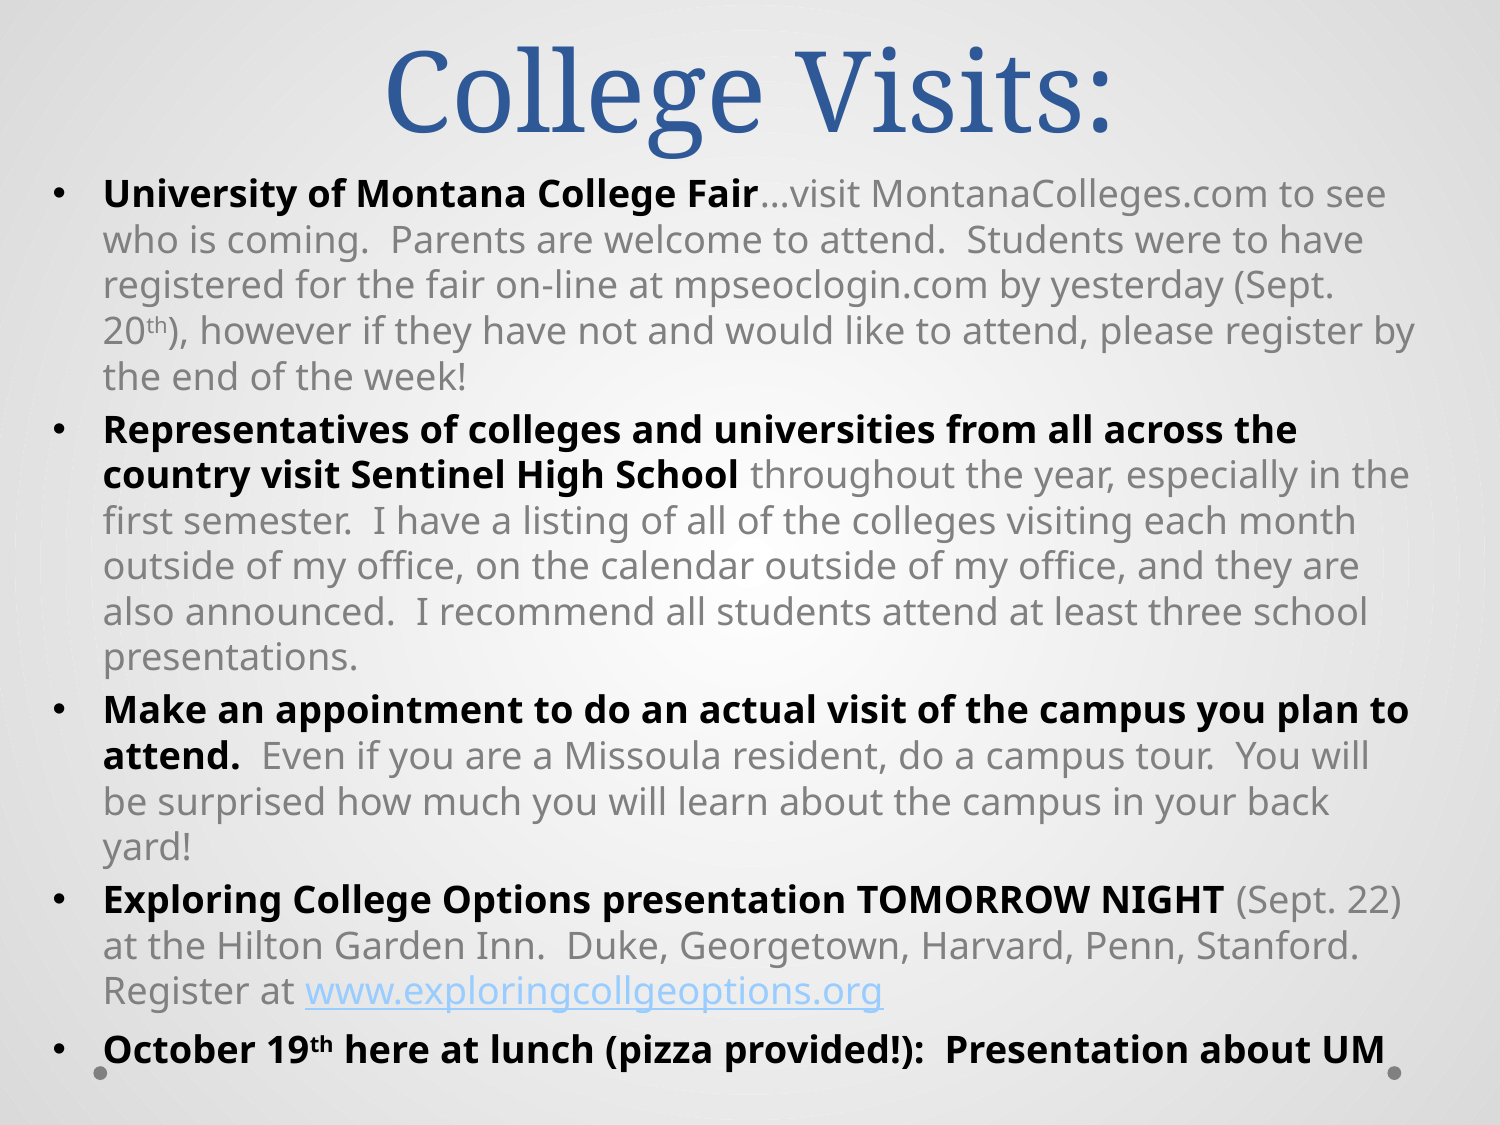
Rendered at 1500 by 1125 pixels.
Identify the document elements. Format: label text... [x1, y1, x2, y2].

list University of Montana College Fair…visit MontanaColleges.com to see who is coming. Parents are welcome to attend. Students were to have registered for the fair on-line at mpseoclogin.com by yesterday (Sept. 20th), however if they have not and would like to attend, please register by the end of the week! Representatives of colleges and universities from all across the country visit Sentinel High School throughout the year, especially in the first semester. I have a listing of all of the colleges visiting each month outside of my office, on the calendar outside of my office, and they are also announced. I recommend all students attend at least three school presentations. Make an appointment to do an actual visit of the campus you plan to attend. Even if you are a Missoula resident, do a campus tour. You will be surprised how much you will learn about the campus in your back yard! Exploring College Options presentation TOMORROW NIGHT (Sept. 22) at the Hilton Garden Inn. Duke, Georgetown, Harvard, Penn, Stanford. Register at www.exploringcollgeoptions.org October 19th here at lunch (pizza provided!): Presentation about UM [37, 162, 1438, 1088]
title College Visits: [75, 0, 1425, 162]
